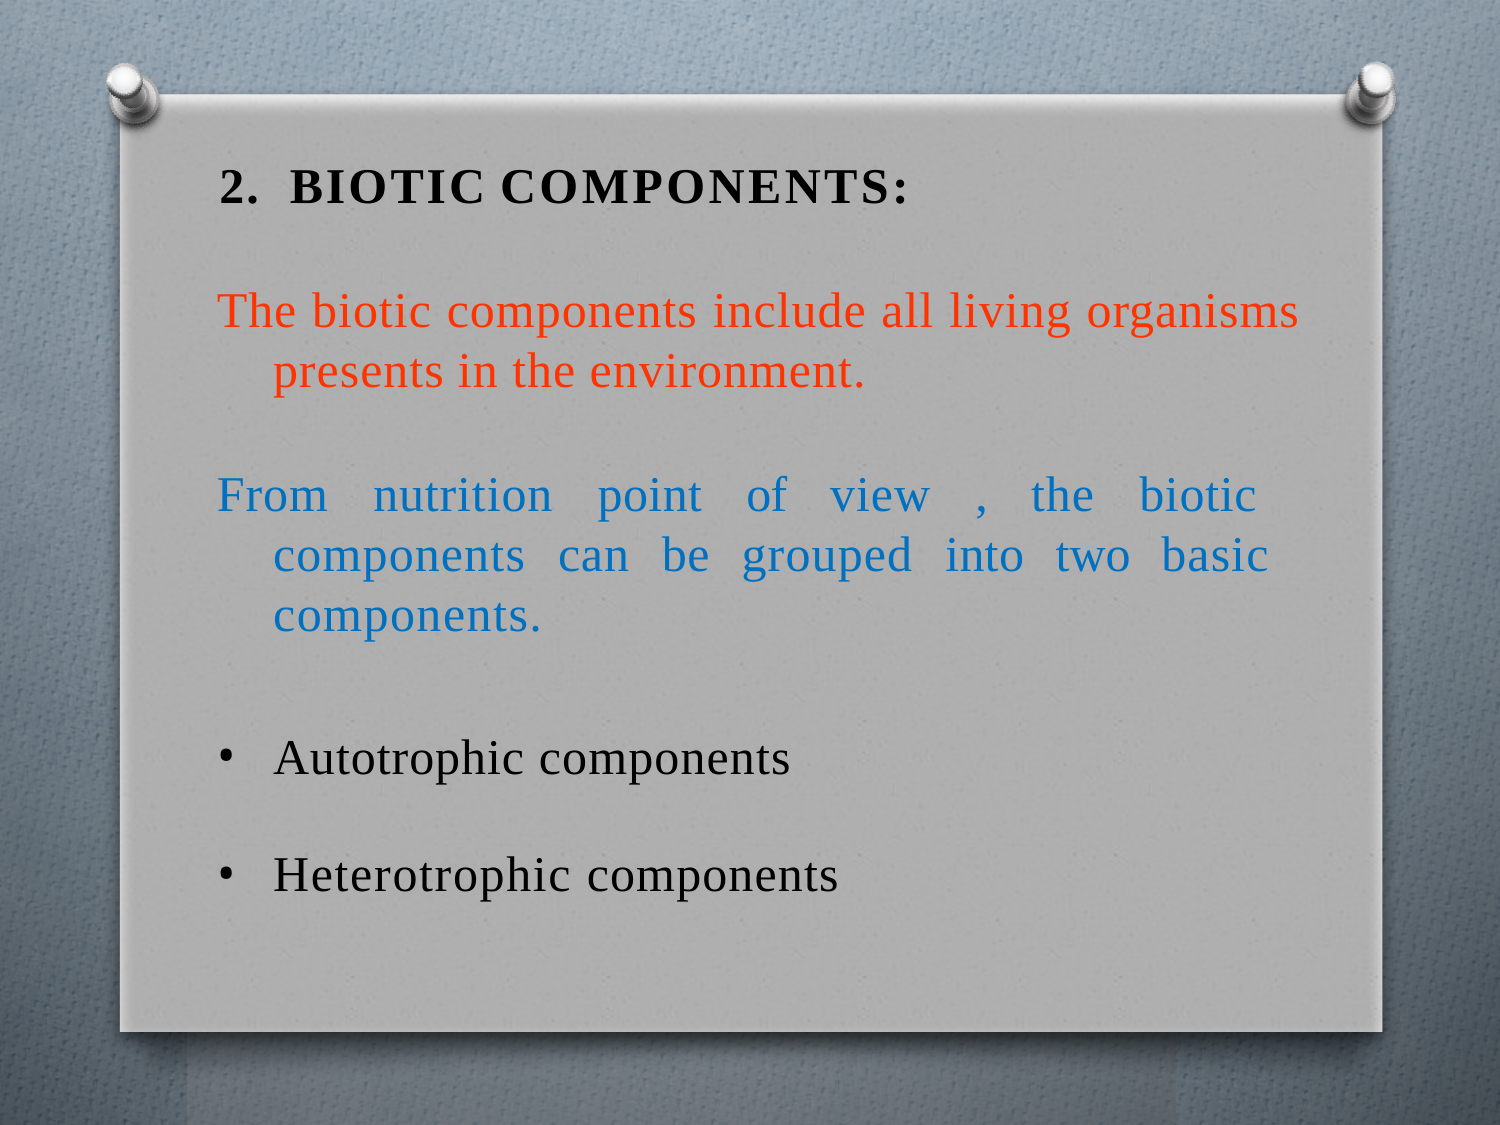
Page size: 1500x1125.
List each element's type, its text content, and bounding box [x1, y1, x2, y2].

picture [1317, 35, 1439, 156]
title 2. BIOTIC COMPONENTS: [214, 87, 912, 275]
picture [75, 29, 198, 153]
text_box The biotic components include all living organisms presents in the environment. From nutrition point of view , the biotic components can be grouped into two basic components. Autotrophic components Heterotrophic components [214, 275, 1303, 902]
